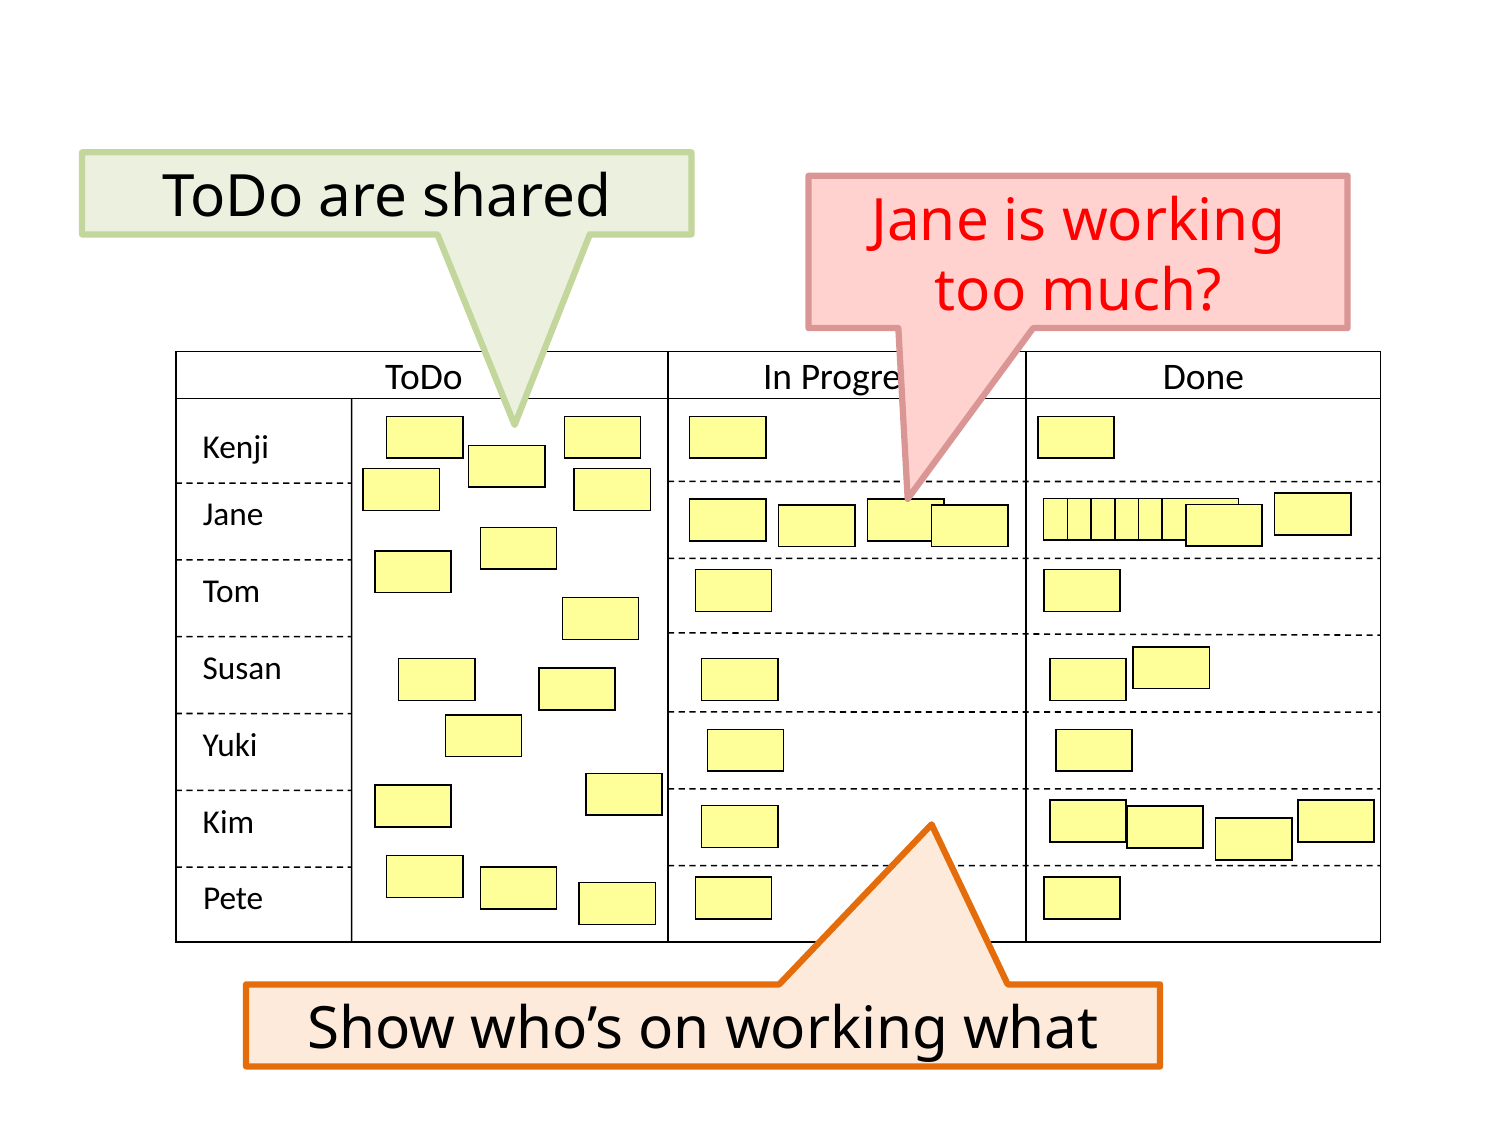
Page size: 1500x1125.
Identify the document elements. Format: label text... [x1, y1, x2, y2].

text_box Show who’s on working what [243, 951, 1163, 1069]
text_box ToDo are shared [79, 150, 694, 349]
text_box Jane is working too much? [806, 173, 1350, 349]
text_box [175, 351, 1381, 943]
